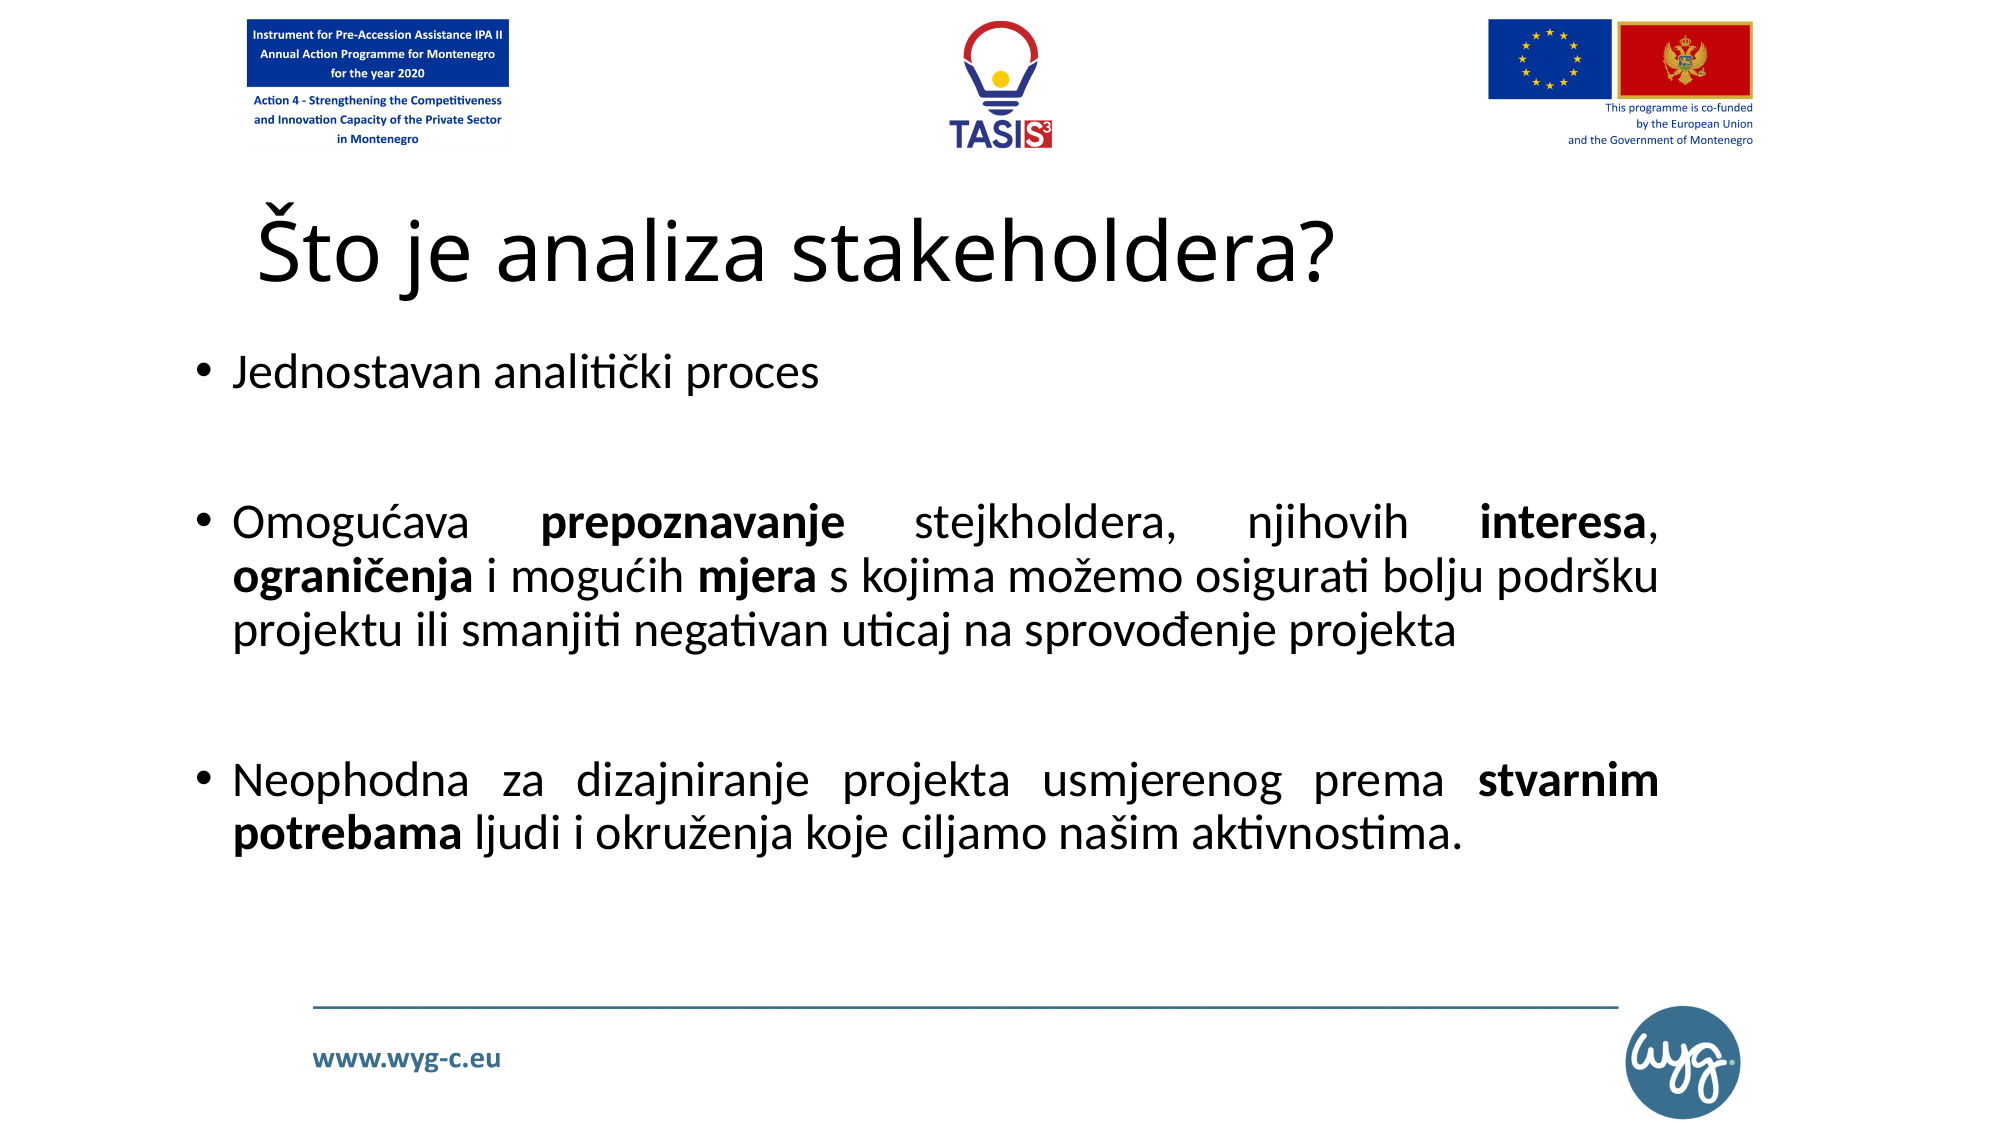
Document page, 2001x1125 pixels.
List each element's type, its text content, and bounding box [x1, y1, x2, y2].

list Jednostavan analitički proces Omogućava prepoznavanje stejkholdera, njihovih interesa, ograničenja i mogućih mjera s kojima možemo osigurati bolju podršku projektu ili smanjiti negativan uticaj na sprovođenje projekta Neophodna za dizajniranje projekta usmjerenog prema stvarnim potrebama ljudi i okruženja koje ciljamo našim aktivnostima. [180, 338, 1675, 1005]
title Što je analiza stakeholdera? [241, 201, 1614, 307]
picture [246, 19, 1753, 149]
picture [312, 1000, 1743, 1125]
